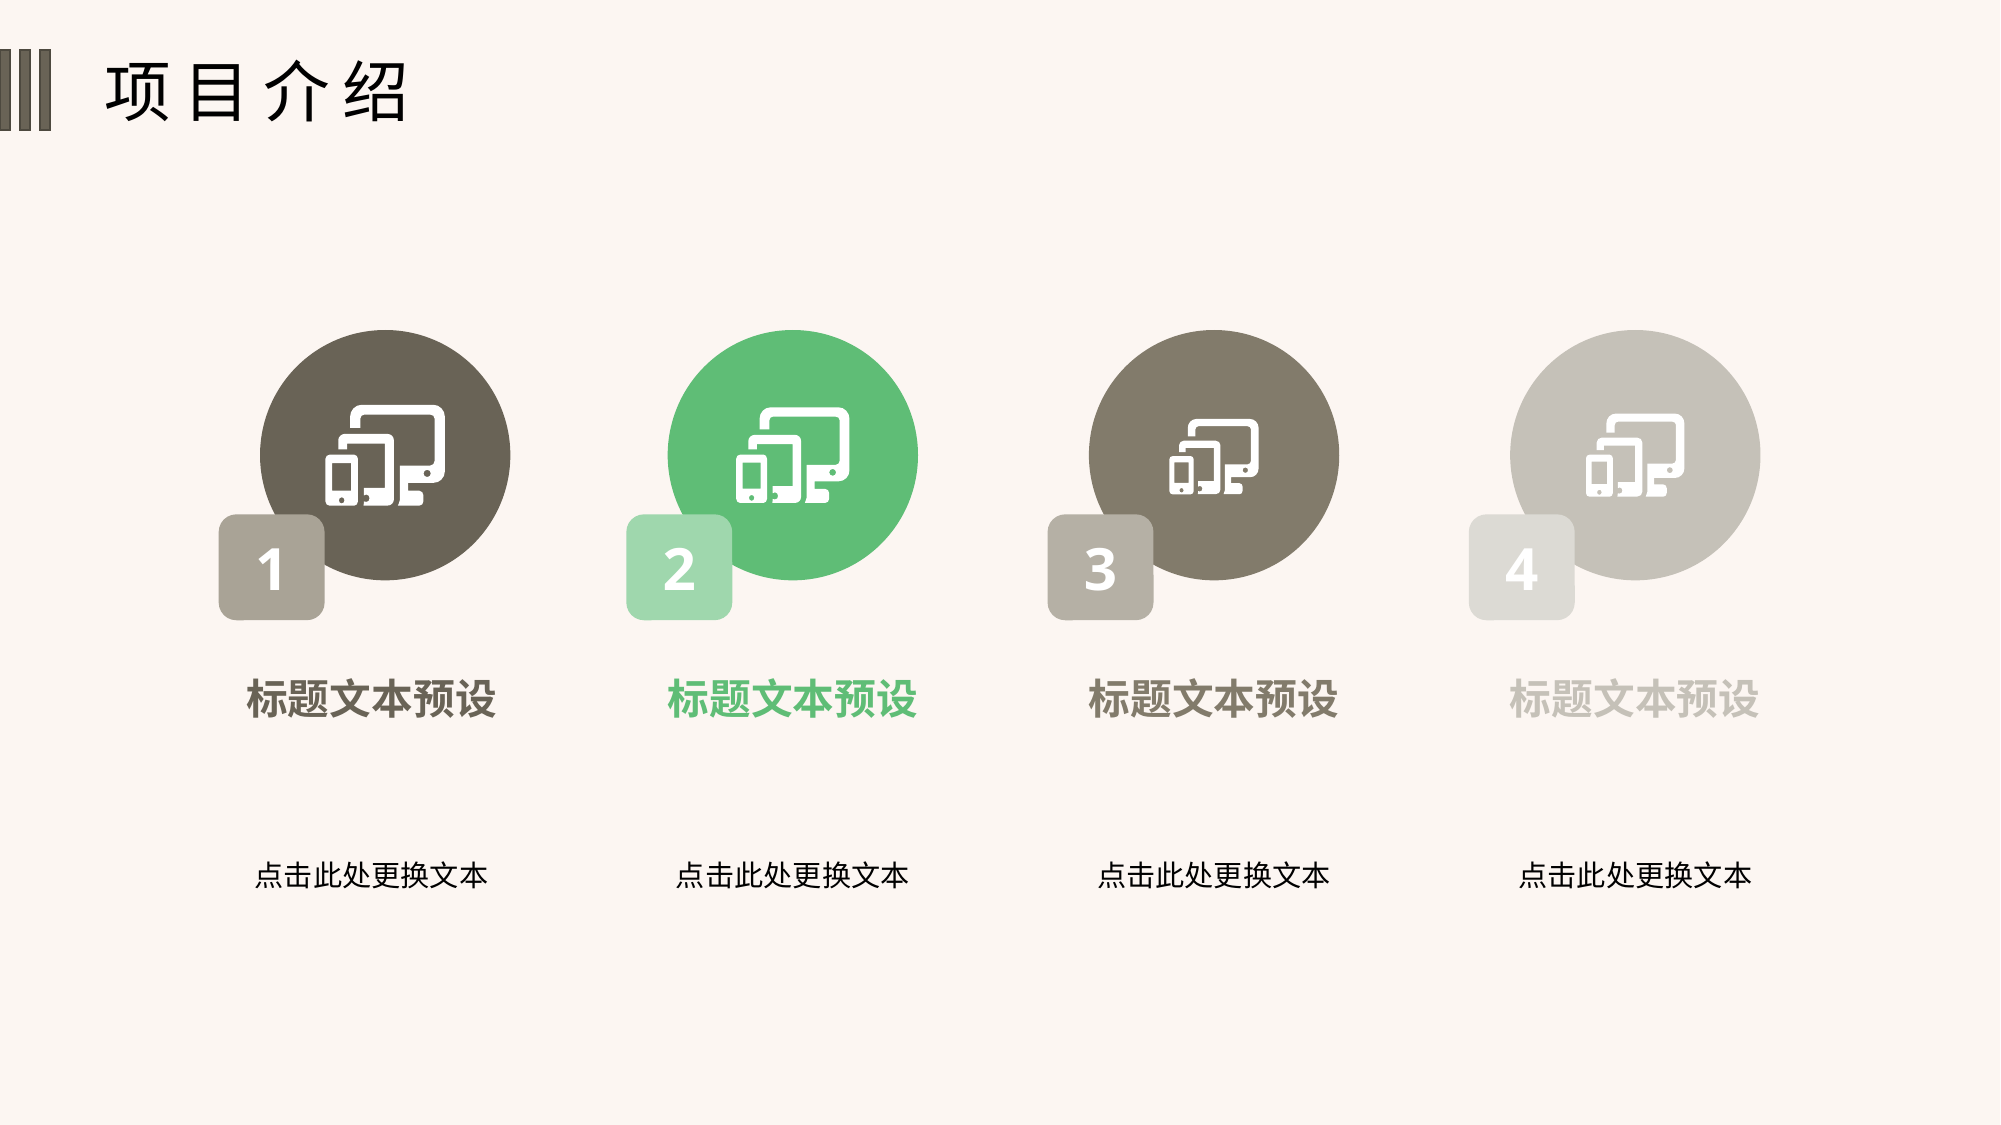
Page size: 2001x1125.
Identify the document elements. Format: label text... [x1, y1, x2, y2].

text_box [218, 329, 1782, 917]
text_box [0, 49, 50, 131]
text_box 项目介绍 [90, 41, 530, 137]
